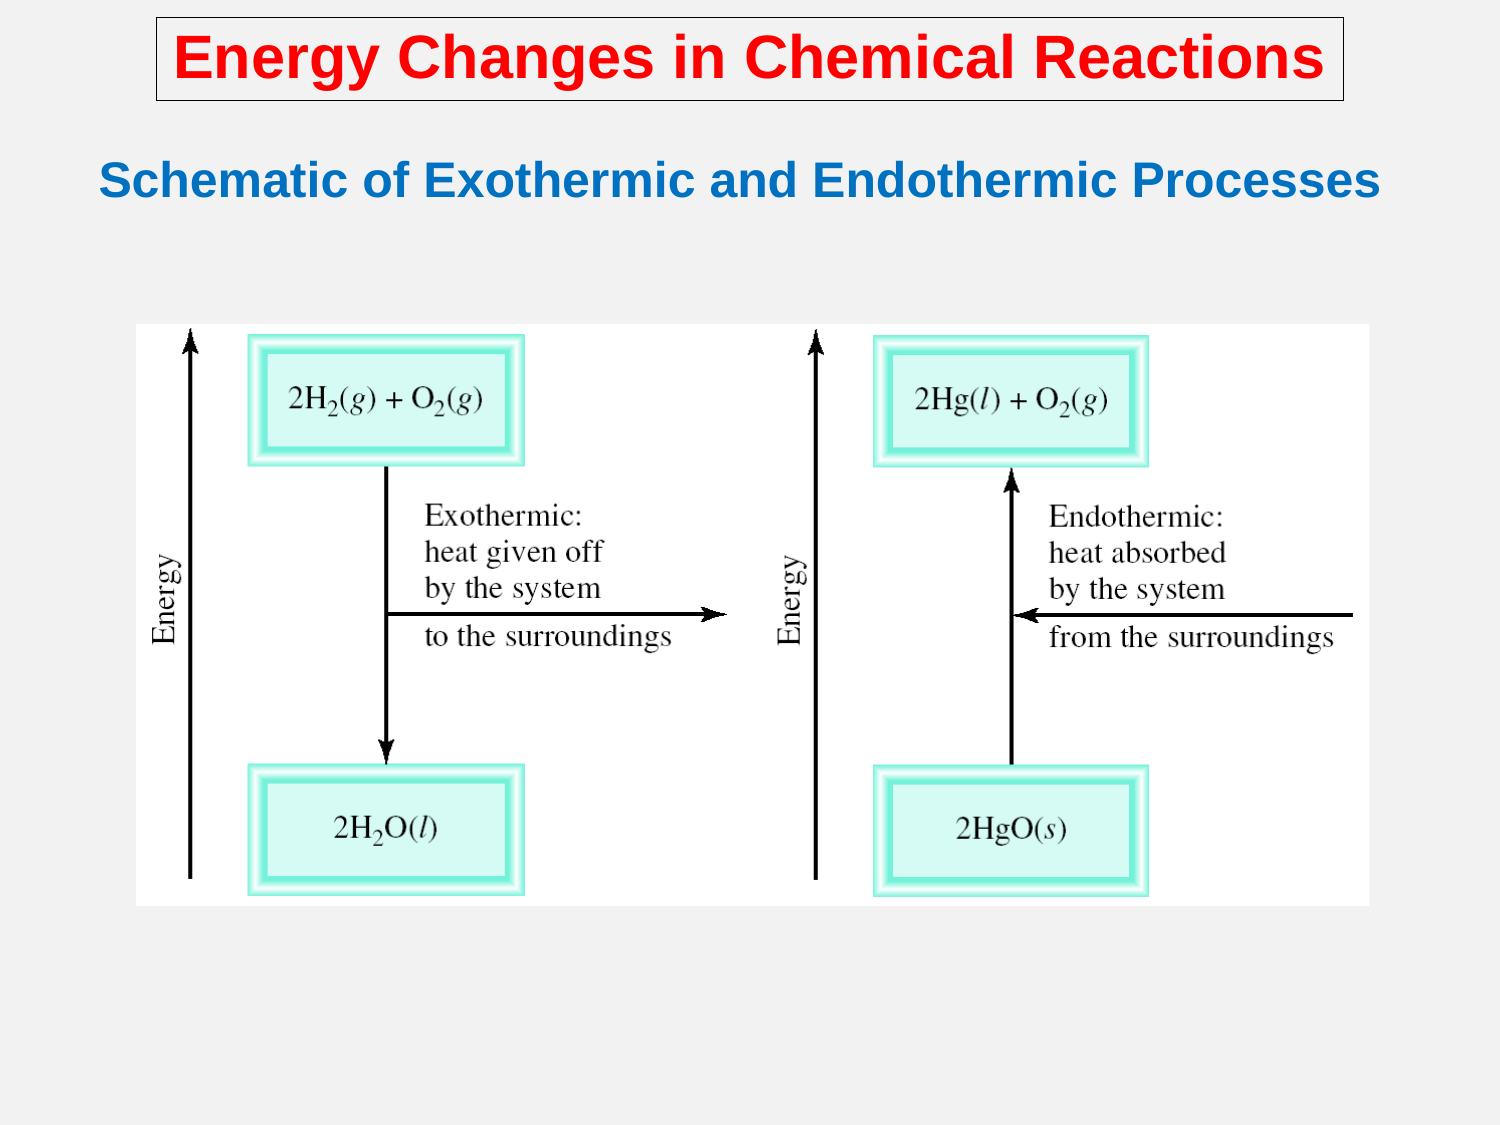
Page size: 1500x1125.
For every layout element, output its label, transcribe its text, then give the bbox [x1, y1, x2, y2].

text_box Schematic of Exothermic and Endothermic Processes [83, 140, 1398, 215]
title Energy Changes in Chemical Reactions [156, 17, 1344, 101]
picture [136, 324, 1370, 907]
